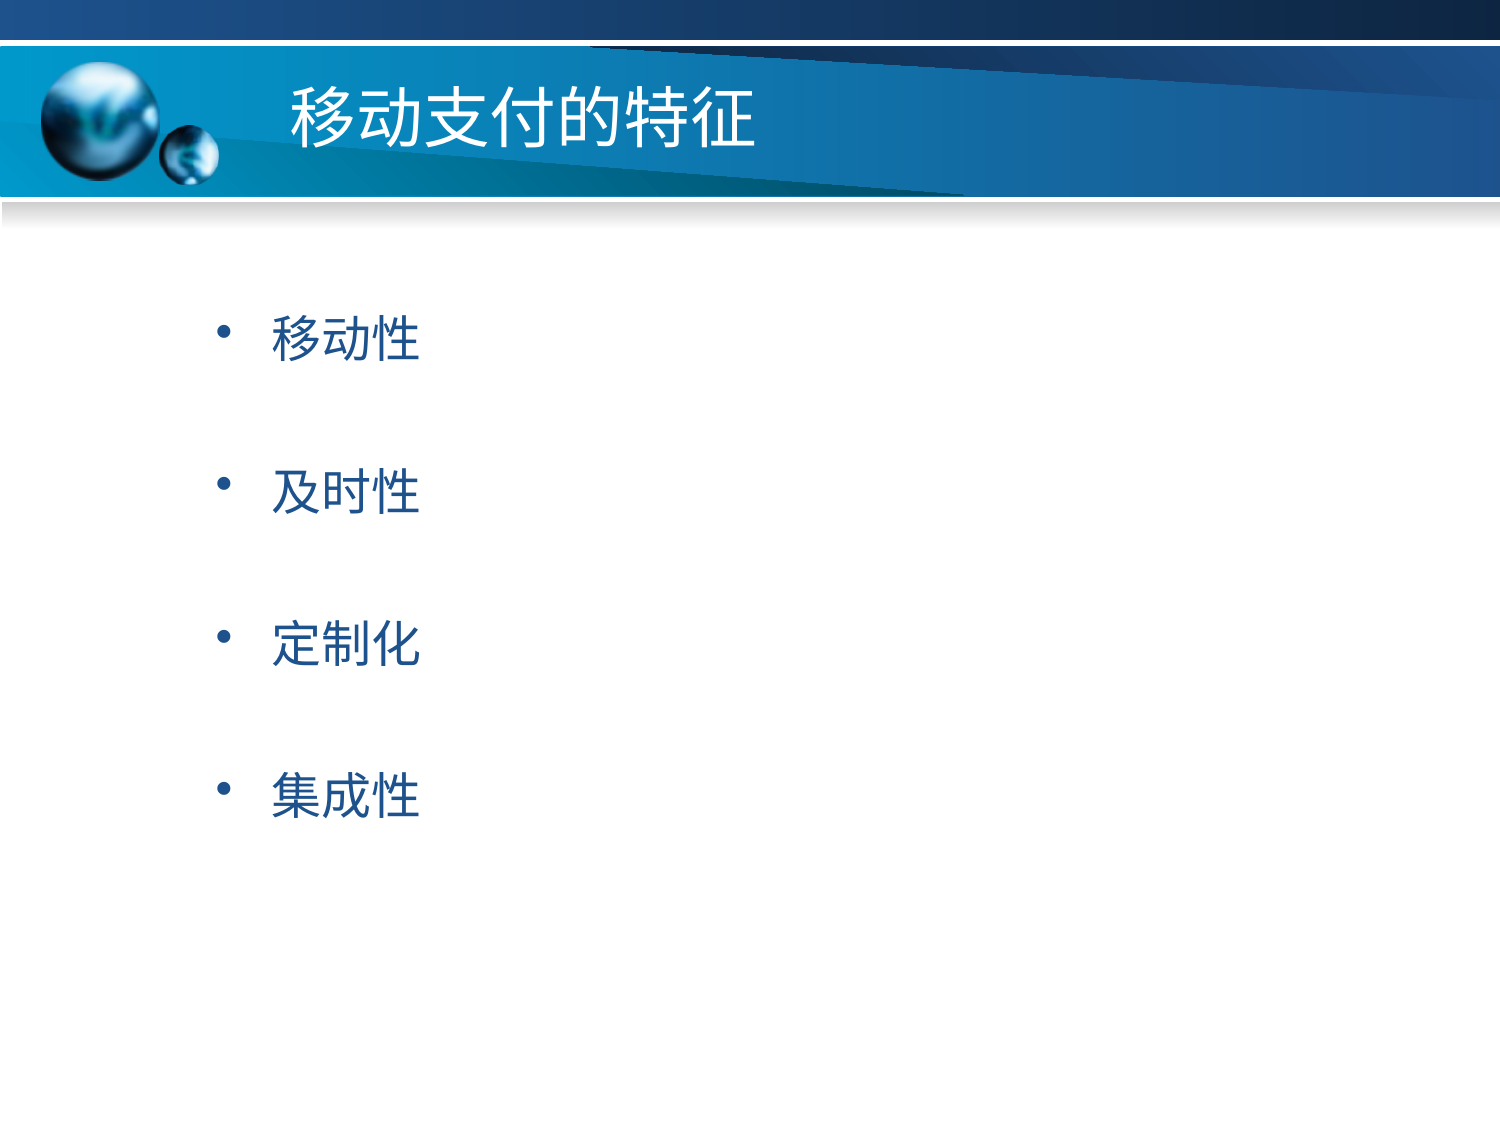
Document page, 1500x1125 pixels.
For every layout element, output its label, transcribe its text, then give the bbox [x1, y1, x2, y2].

text_box 集成性 [200, 757, 1240, 833]
text_box 定制化 [200, 605, 1240, 680]
text_box 移动性 [200, 300, 1240, 375]
picture [42, 63, 159, 180]
picture [160, 126, 218, 184]
title 移动支付的特征 [274, 44, 1363, 188]
text_box 及时性 [200, 452, 1240, 528]
